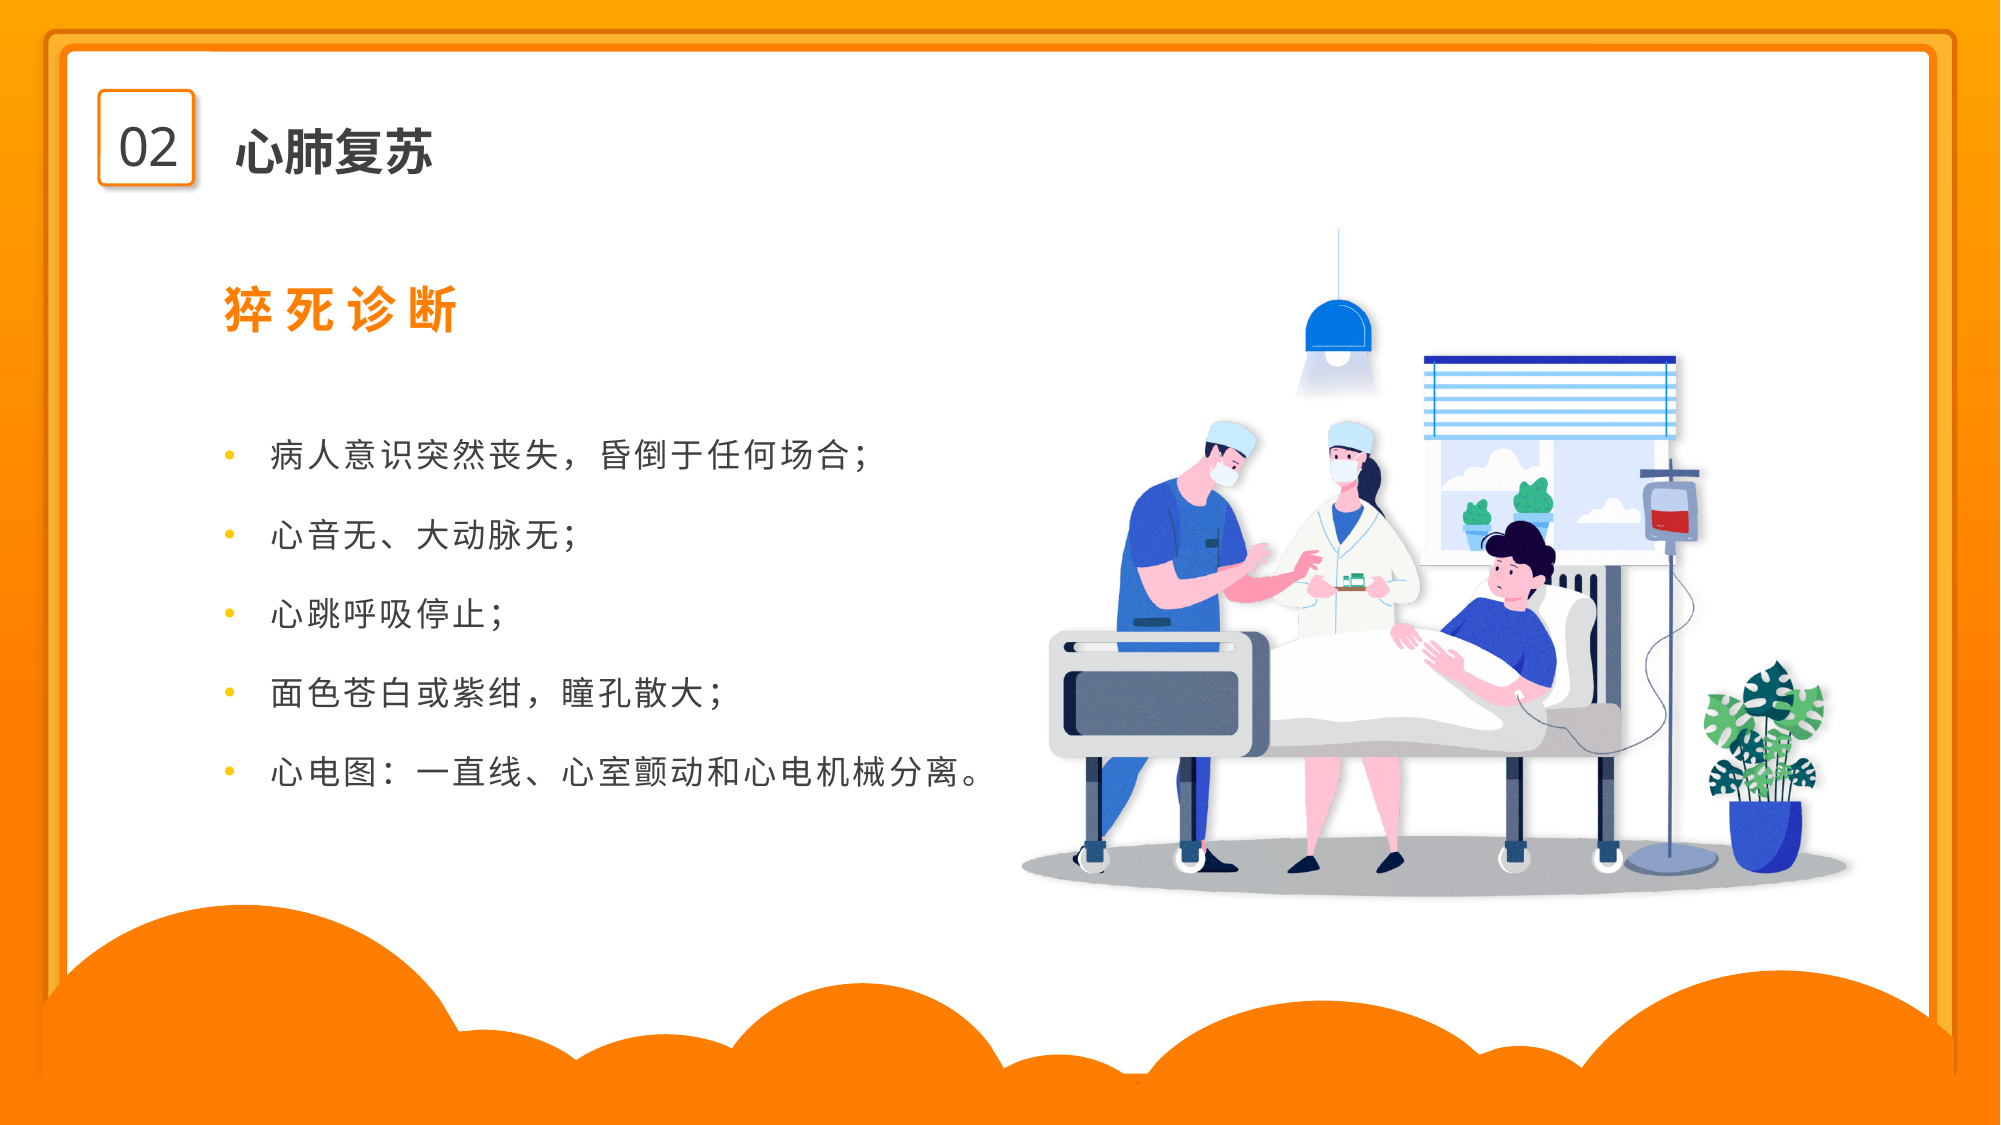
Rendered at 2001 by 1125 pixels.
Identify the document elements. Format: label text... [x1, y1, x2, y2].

picture [999, 212, 1863, 913]
text_box 猝 死 诊 断 [209, 271, 522, 346]
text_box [88, 90, 591, 185]
text_box 病人意识突然丧失，昏倒于任何场合； 心音无、大动脉无； 心跳呼吸停止； 面色苍白或紫绀，瞳孔散大； 心电图：一直线、心室颤动和心电机械分离。 [209, 387, 999, 799]
